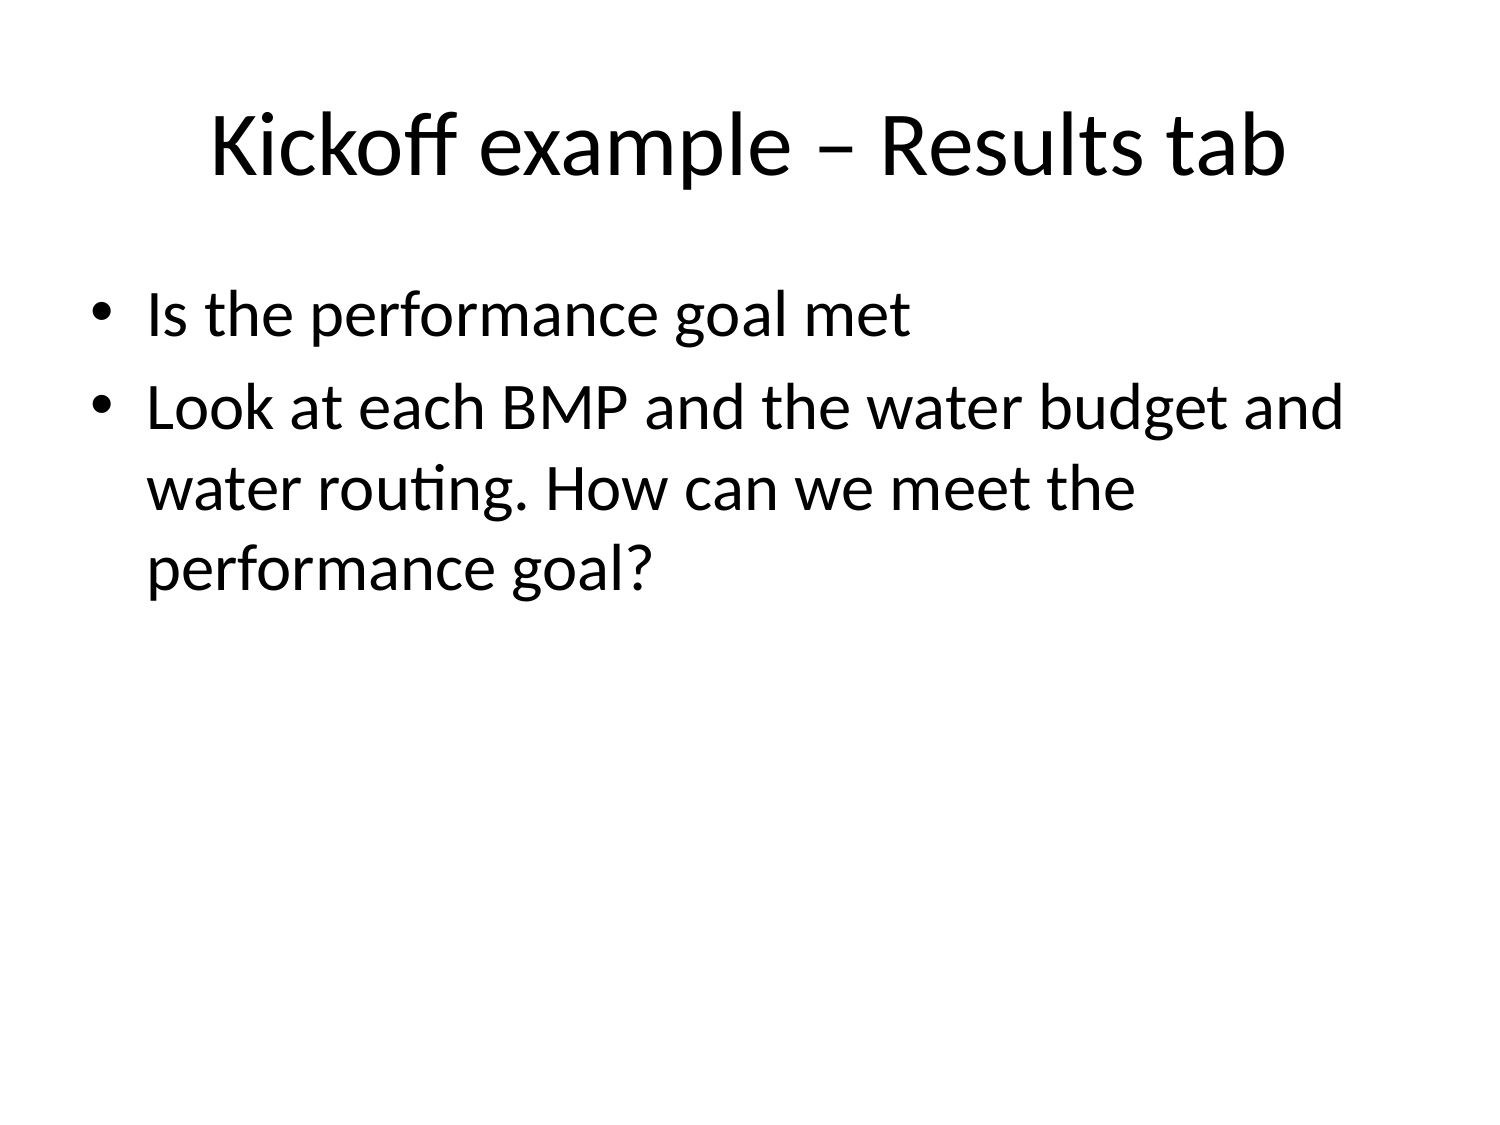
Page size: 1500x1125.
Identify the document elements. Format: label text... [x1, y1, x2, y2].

list Is the performance goal met Look at each BMP and the water budget and water routing. How can we meet the performance goal? [75, 262, 1425, 1005]
title Kickoff example – Results tab [75, 45, 1425, 233]
